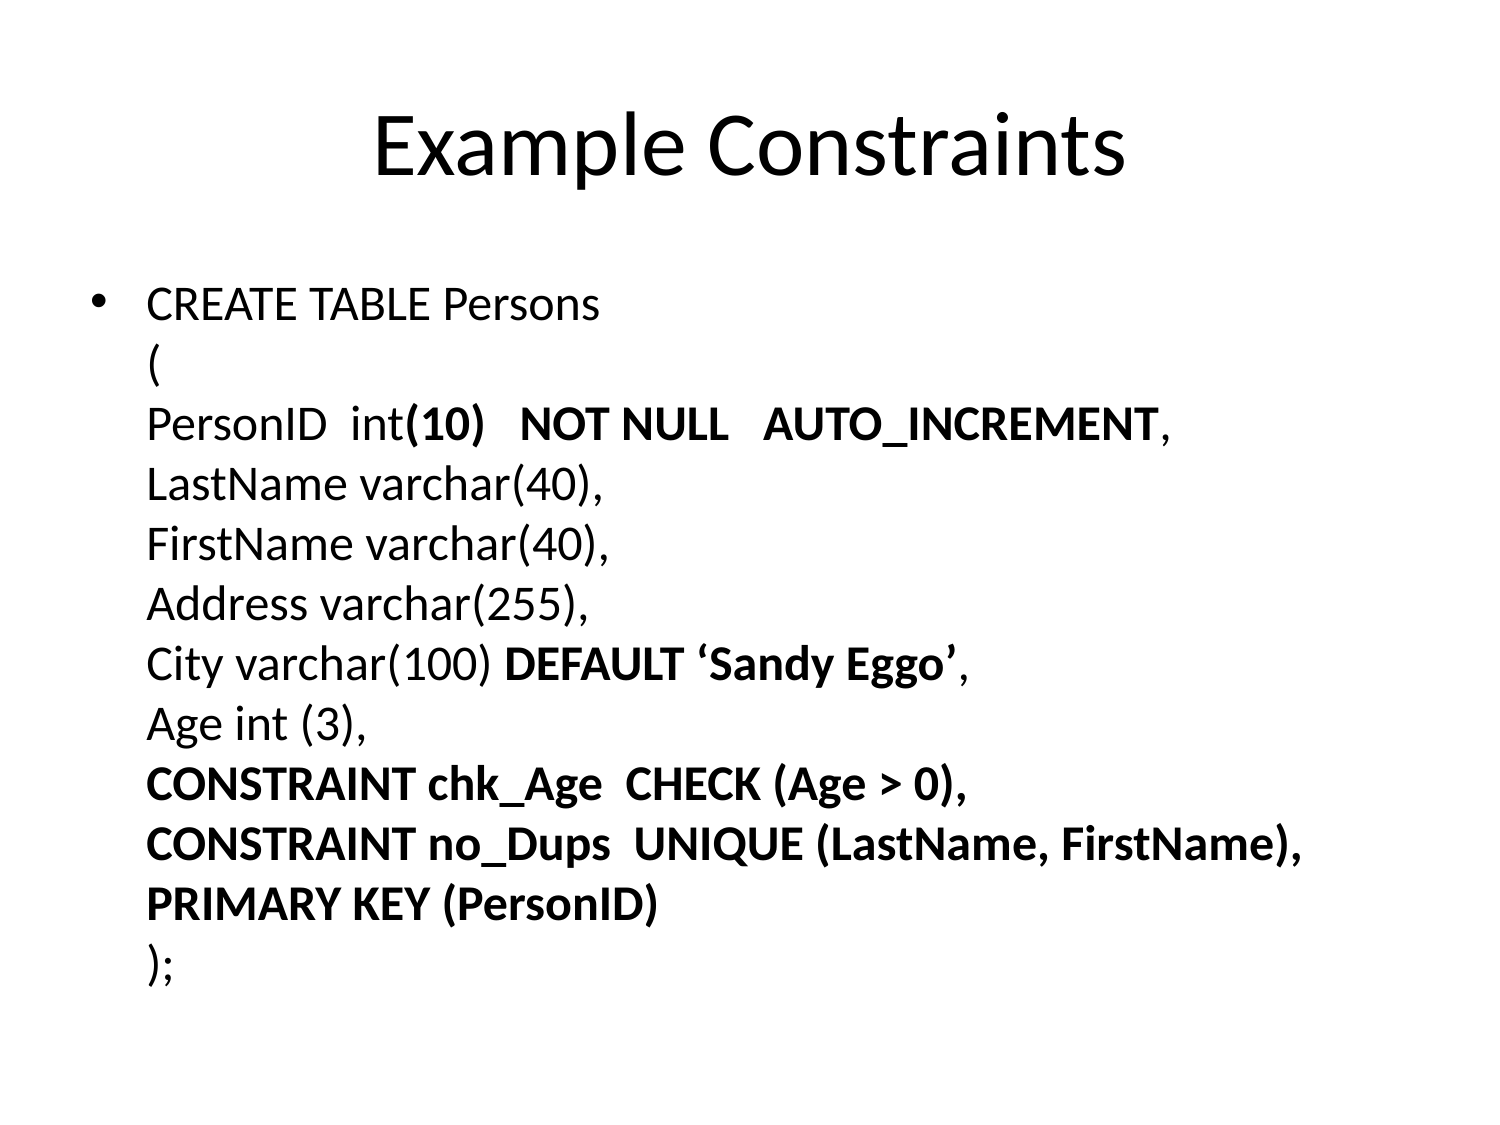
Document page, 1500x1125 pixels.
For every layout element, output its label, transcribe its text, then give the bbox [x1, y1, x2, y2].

title Example Constraints [75, 45, 1425, 233]
list CREATE TABLE Persons ( PersonID int(10) NOT NULL AUTO_INCREMENT, LastName varchar(40), FirstName varchar(40), Address varchar(255), City varchar(100) DEFAULT ‘Sandy Eggo’, Age int (3), CONSTRAINT chk_Age CHECK (Age > 0), CONSTRAINT no_Dups UNIQUE (LastName, FirstName), PRIMARY KEY (PersonID) ); [75, 262, 1425, 1005]
